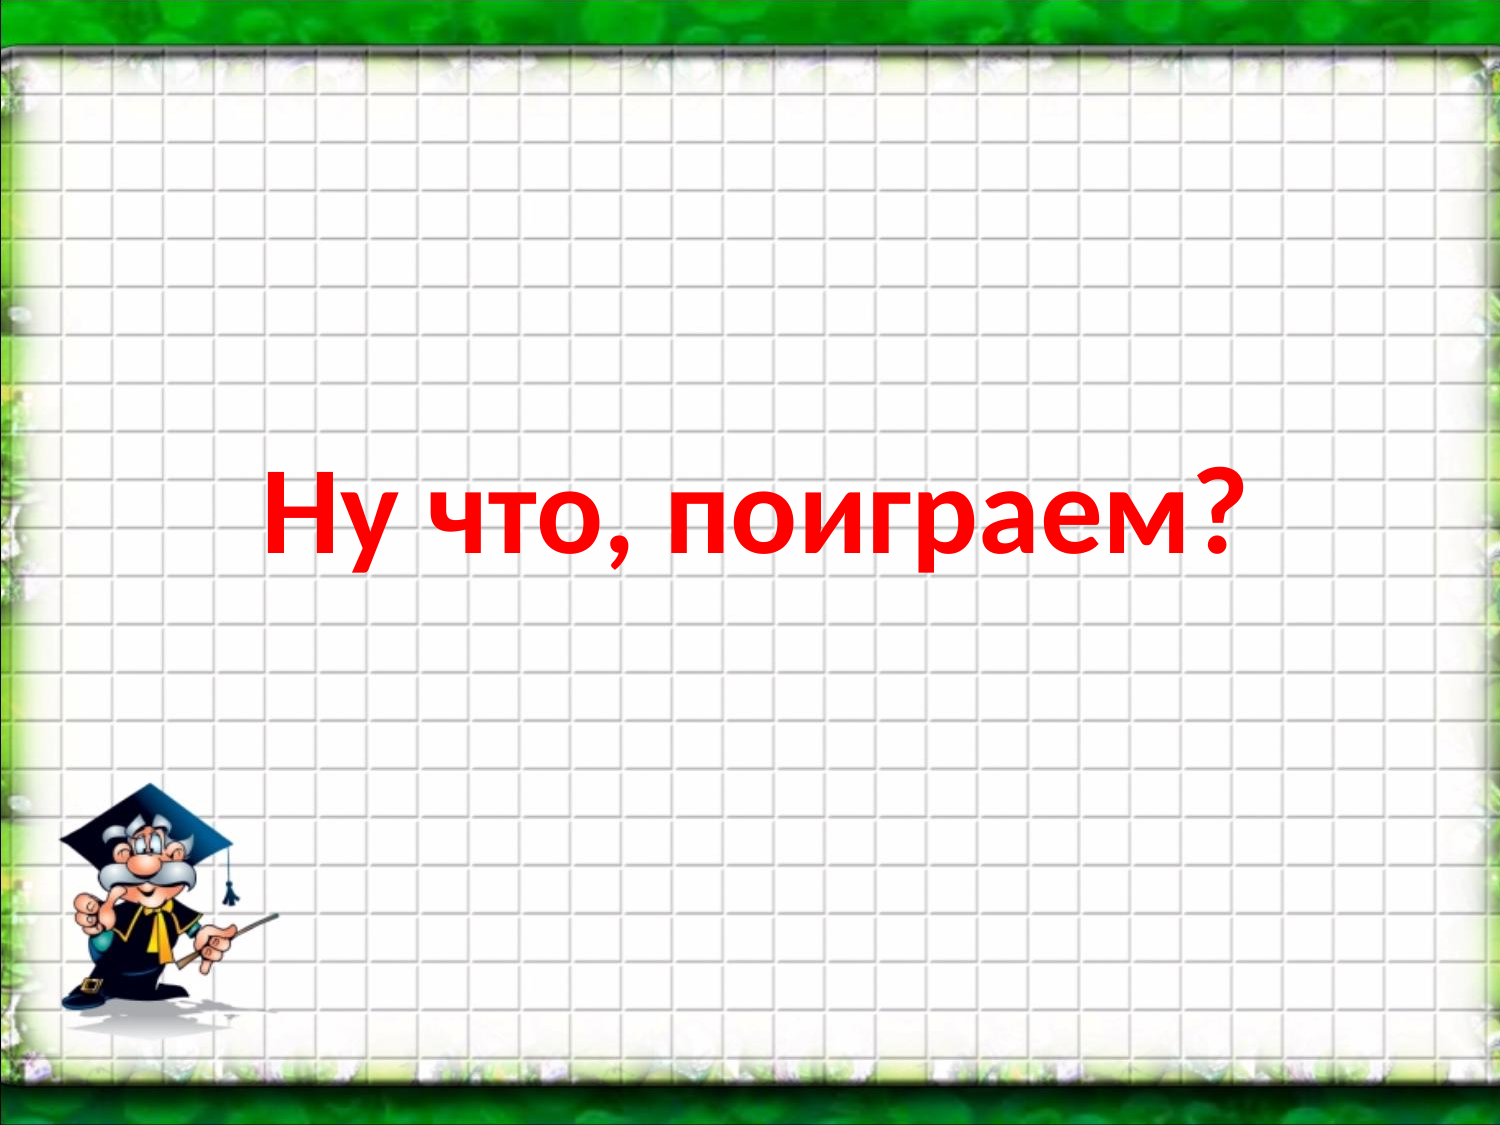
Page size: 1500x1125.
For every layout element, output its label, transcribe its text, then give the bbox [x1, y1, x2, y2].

picture [0, 0, 1500, 1125]
text_box Ну что, поиграем? [247, 421, 1266, 587]
